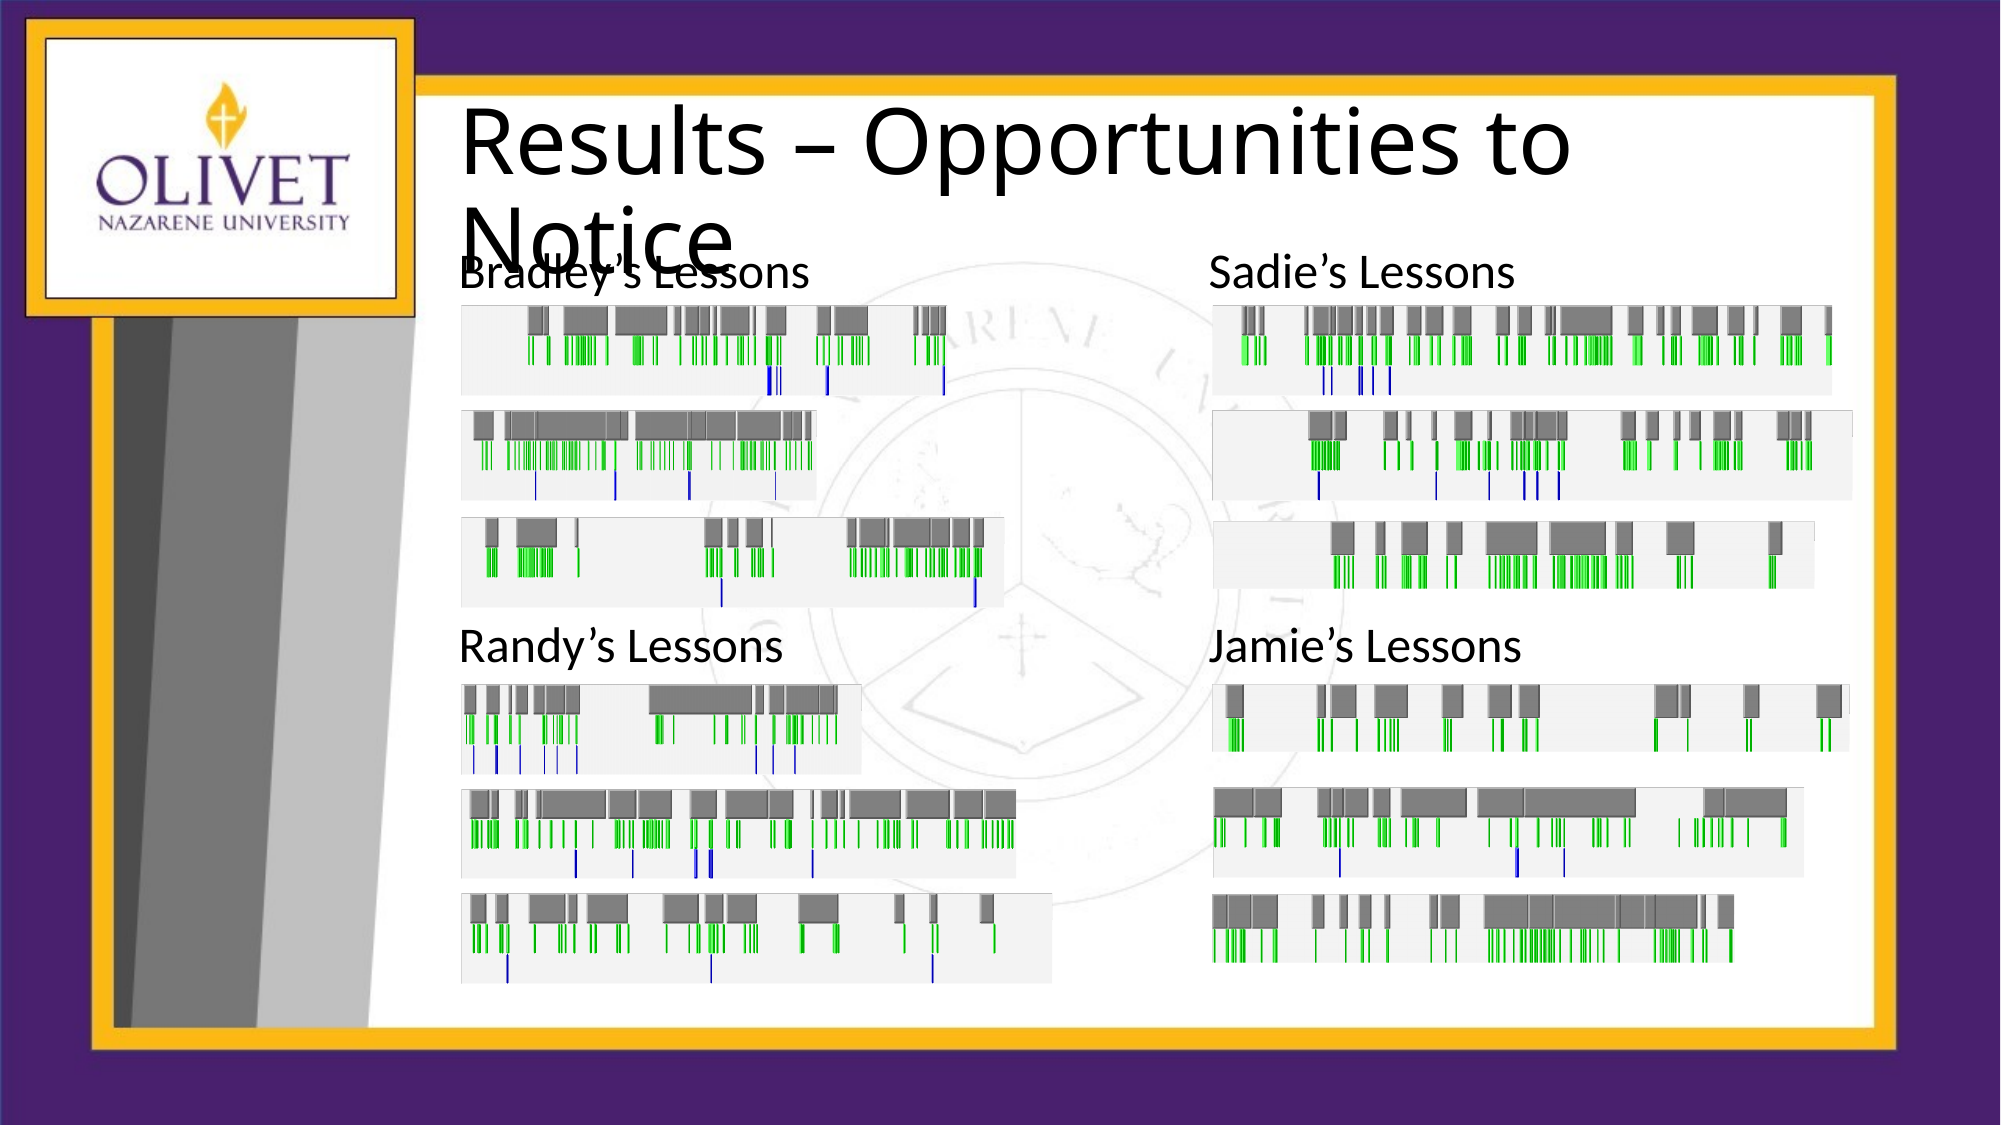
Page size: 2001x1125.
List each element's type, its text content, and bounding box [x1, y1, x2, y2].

picture [0, 0, 2001, 1125]
list Bradley’s Lessons Sadie’s Lessons Randy’s Lessons Jamie’s Lessons [443, 237, 1863, 1014]
title Results – Opportunities to Notice [443, 111, 1838, 237]
